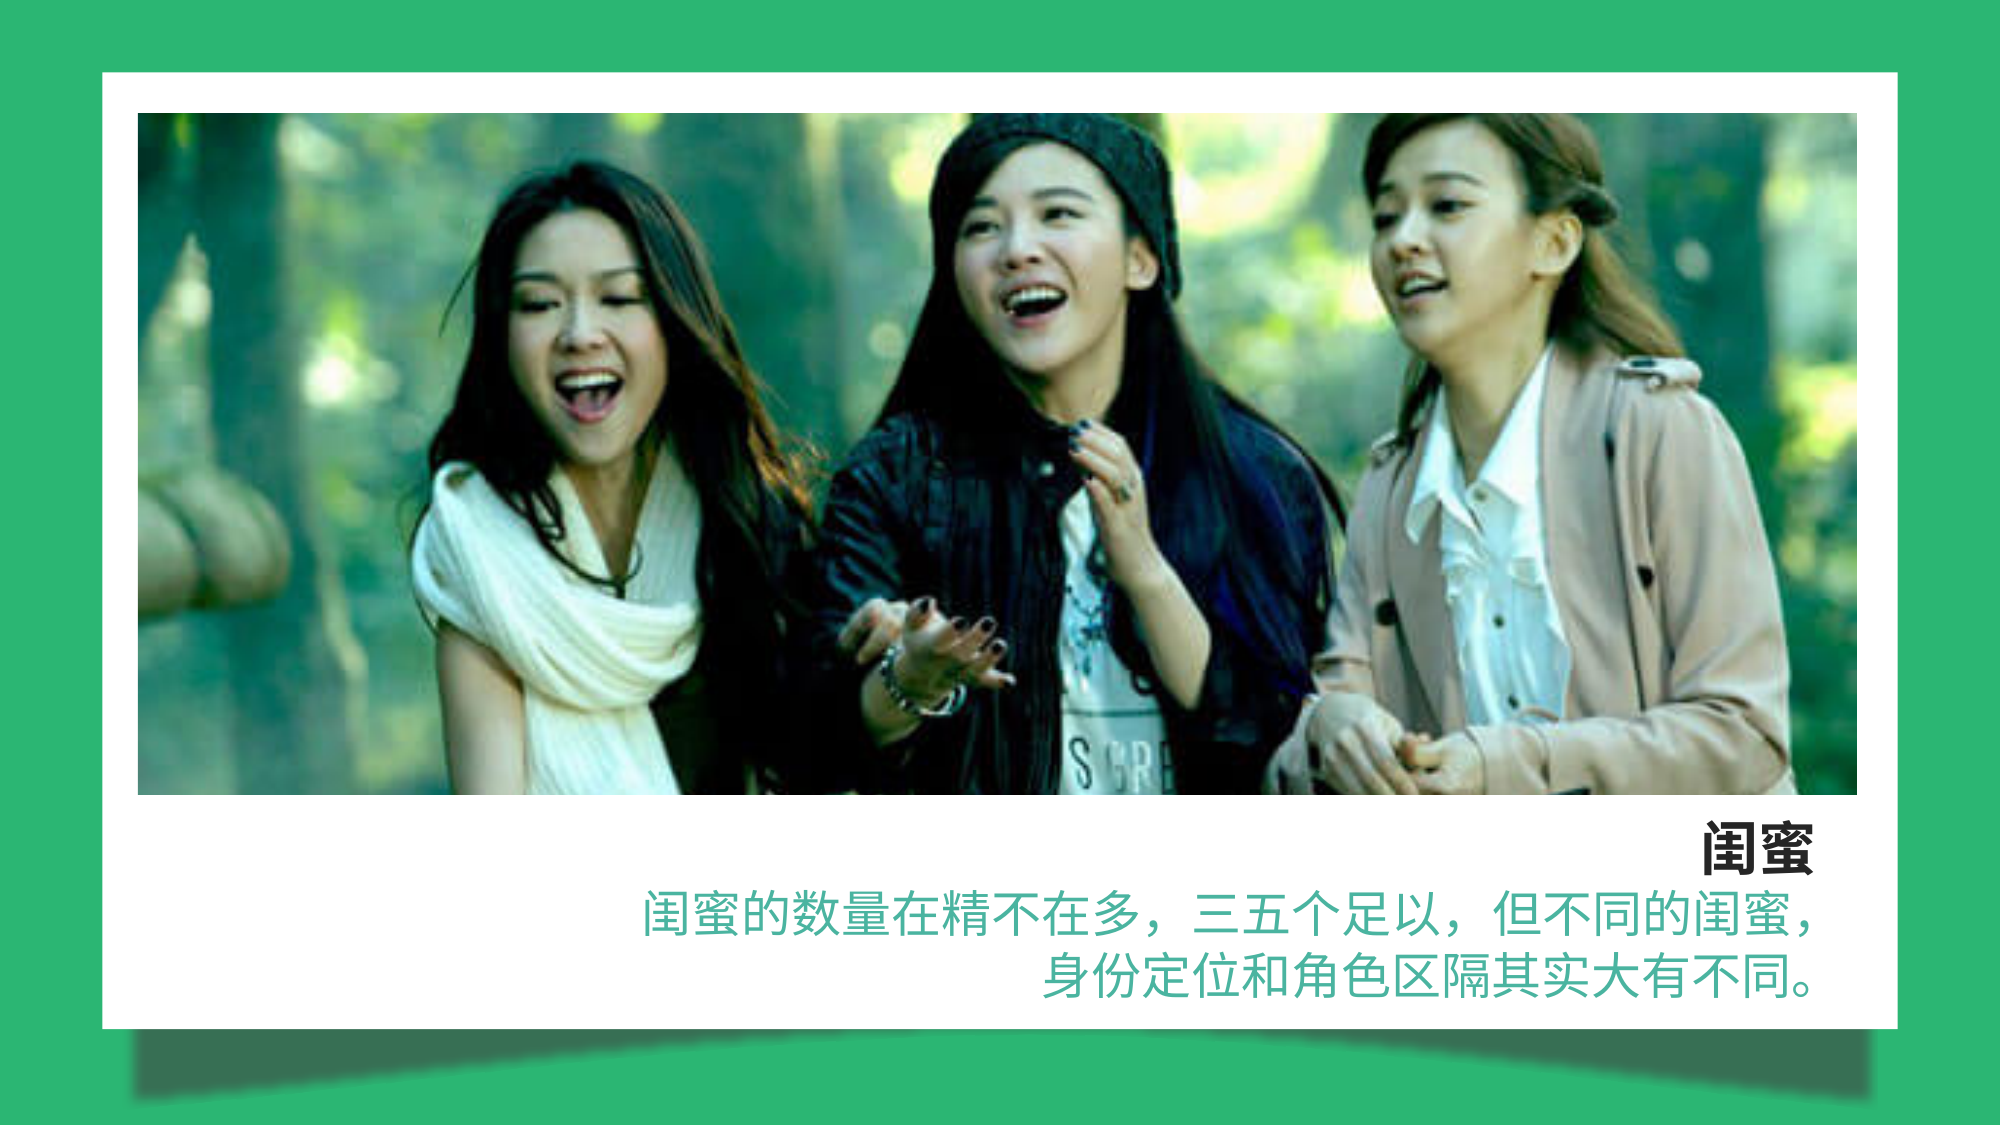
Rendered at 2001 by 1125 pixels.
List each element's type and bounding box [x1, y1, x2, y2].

picture [137, 113, 1857, 795]
text_box [102, 72, 1898, 1110]
